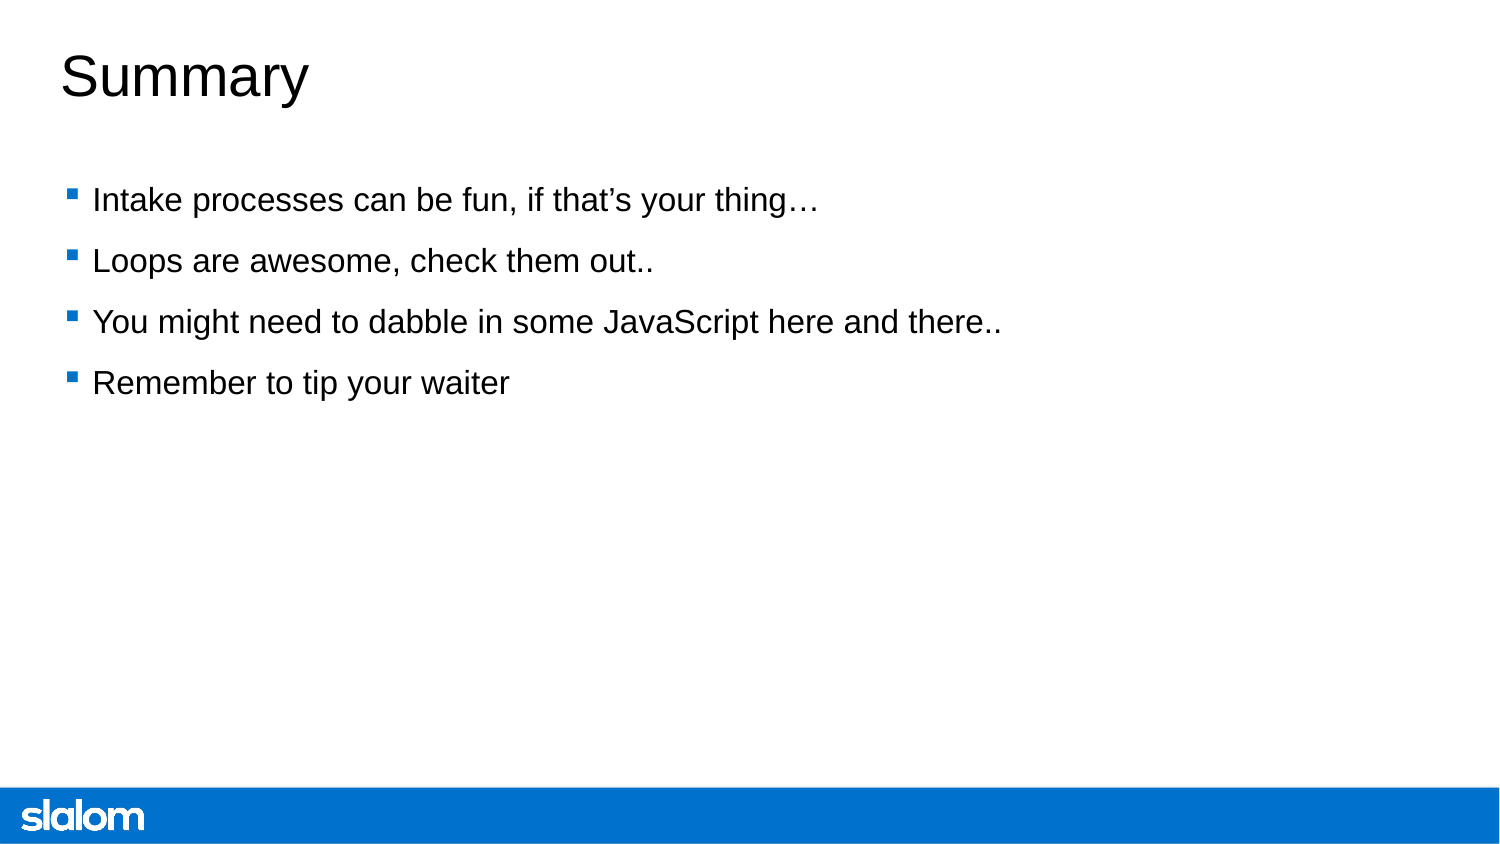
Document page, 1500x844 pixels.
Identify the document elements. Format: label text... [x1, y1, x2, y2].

title Summary [38, 34, 1463, 118]
list Intake processes can be fun, if that’s your thing… Loops are awesome, check them out.. You might need to dabble in some JavaScript here and there.. Remember to tip your waiter [64, 175, 1436, 412]
picture [21, 799, 144, 831]
